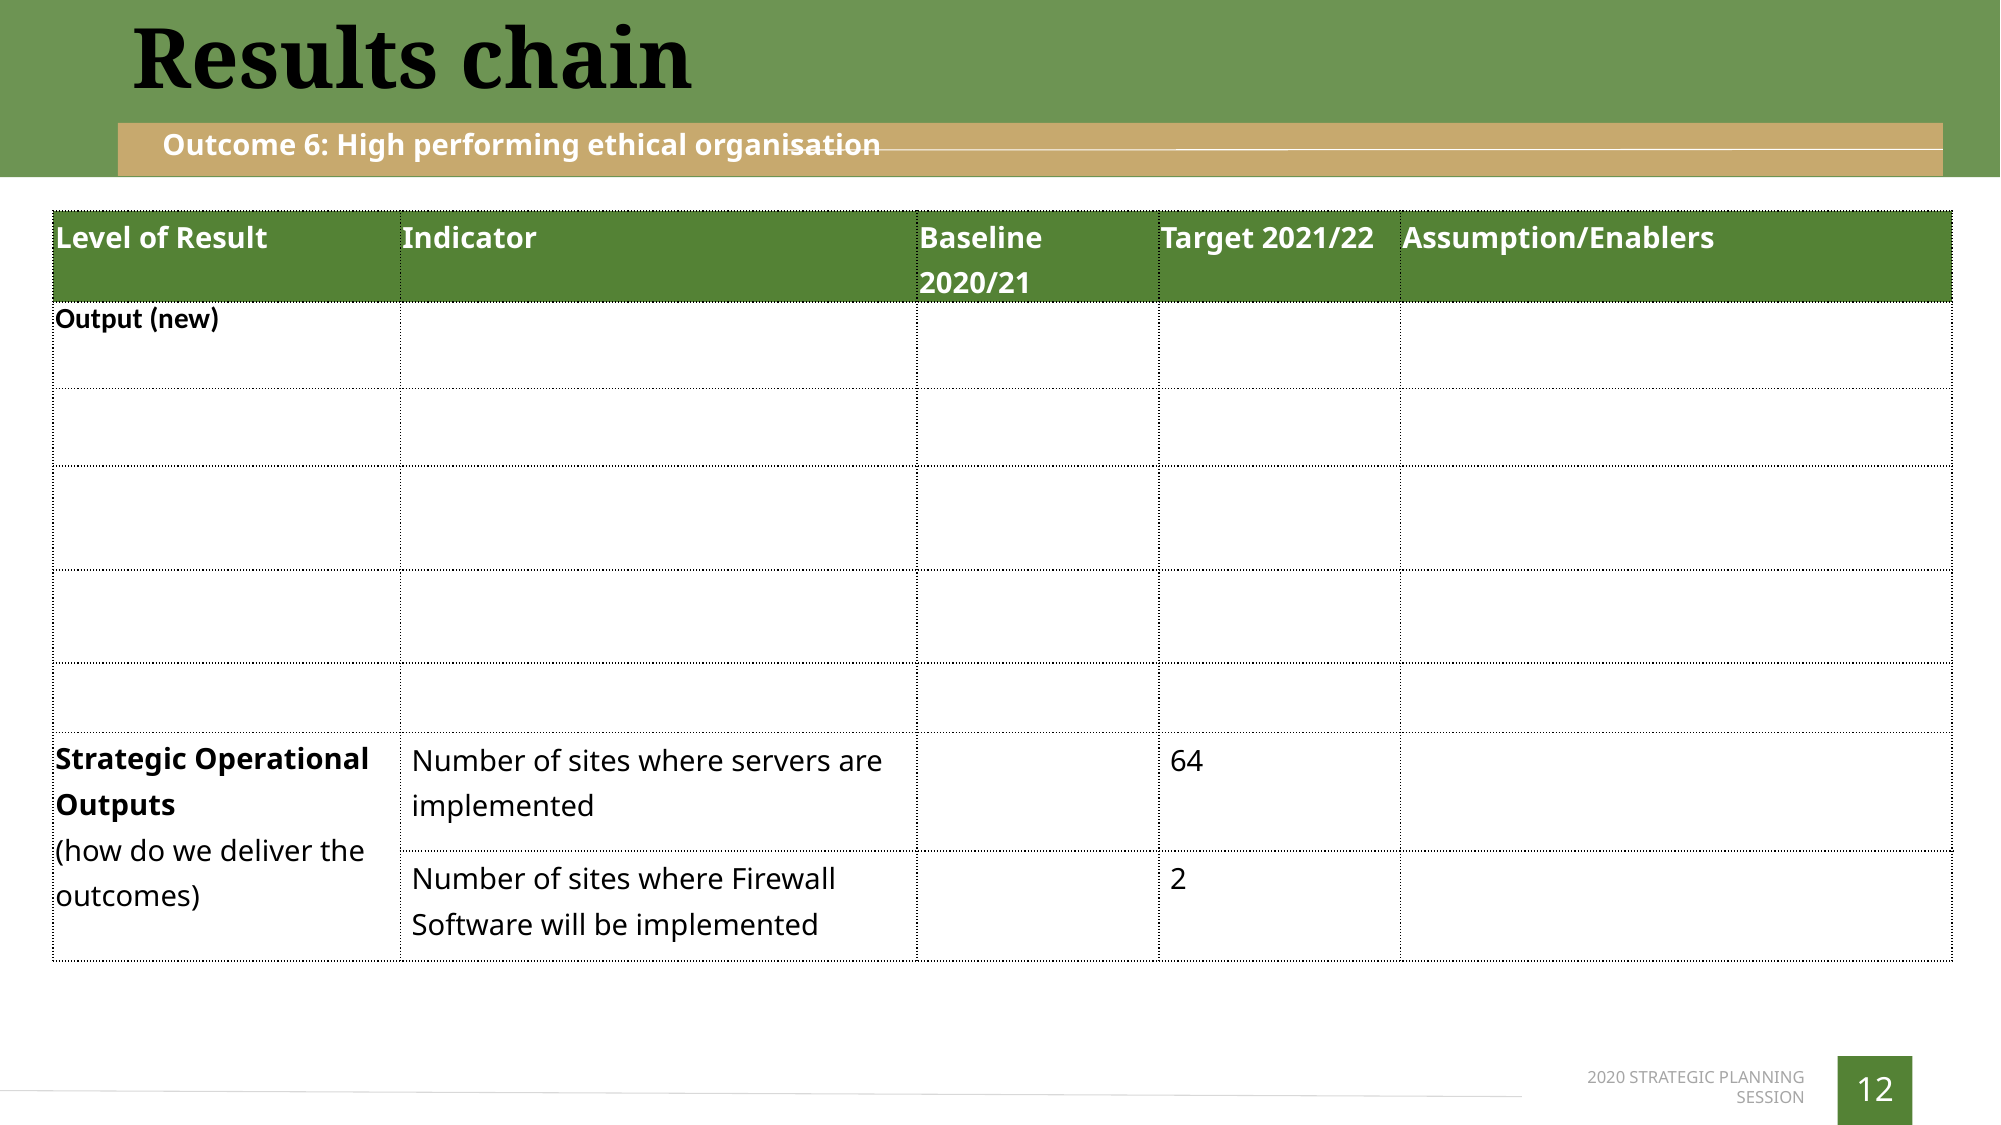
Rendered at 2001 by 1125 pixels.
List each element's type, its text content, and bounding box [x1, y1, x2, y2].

table_cell [53, 388, 400, 466]
table_cell [917, 466, 1159, 570]
table_cell Number of sites where Firewall Software will be implemented [400, 851, 917, 961]
table_header Target 2021/22 [1159, 211, 1400, 302]
table_cell [917, 302, 1159, 388]
title Results chain [117, 17, 1886, 106]
table_cell [917, 851, 1159, 961]
table_cell [1159, 388, 1400, 466]
table_cell [1159, 570, 1400, 663]
table_cell [1400, 663, 1952, 733]
table_cell [1159, 466, 1400, 570]
table_cell 2 [1159, 851, 1400, 961]
table_cell [917, 570, 1159, 663]
table_cell [53, 570, 400, 663]
table_cell [1400, 570, 1952, 663]
table_cell [53, 663, 400, 733]
table_cell [1400, 302, 1952, 388]
text_box Outcome 6: High performing ethical organisation [162, 125, 1290, 161]
table_header Assumption/Enablers [1400, 211, 1952, 302]
table_cell [917, 733, 1159, 851]
table_cell [1400, 851, 1952, 961]
table_cell [53, 466, 400, 570]
table_cell 64 [1159, 733, 1400, 851]
table_cell [1400, 388, 1952, 466]
table_cell [1159, 663, 1400, 733]
table_cell [1400, 466, 1952, 570]
table_cell [1400, 733, 1952, 851]
table_cell Output (new) [53, 302, 400, 388]
table_cell [400, 388, 917, 466]
table_cell Strategic Operational Outputs (how do we deliver the outcomes) [53, 733, 400, 961]
table_cell Number of sites where servers are implemented [400, 733, 917, 851]
table_cell [400, 570, 917, 663]
table_cell [917, 663, 1159, 733]
table_cell [917, 388, 1159, 466]
table_header Baseline 2020/21 [917, 211, 1159, 302]
table_cell [400, 466, 917, 570]
table_header Indicator [400, 211, 917, 302]
table_cell [400, 663, 917, 733]
table_cell [1159, 302, 1400, 388]
table_cell [400, 302, 917, 388]
table_header Level of Result [53, 211, 400, 302]
